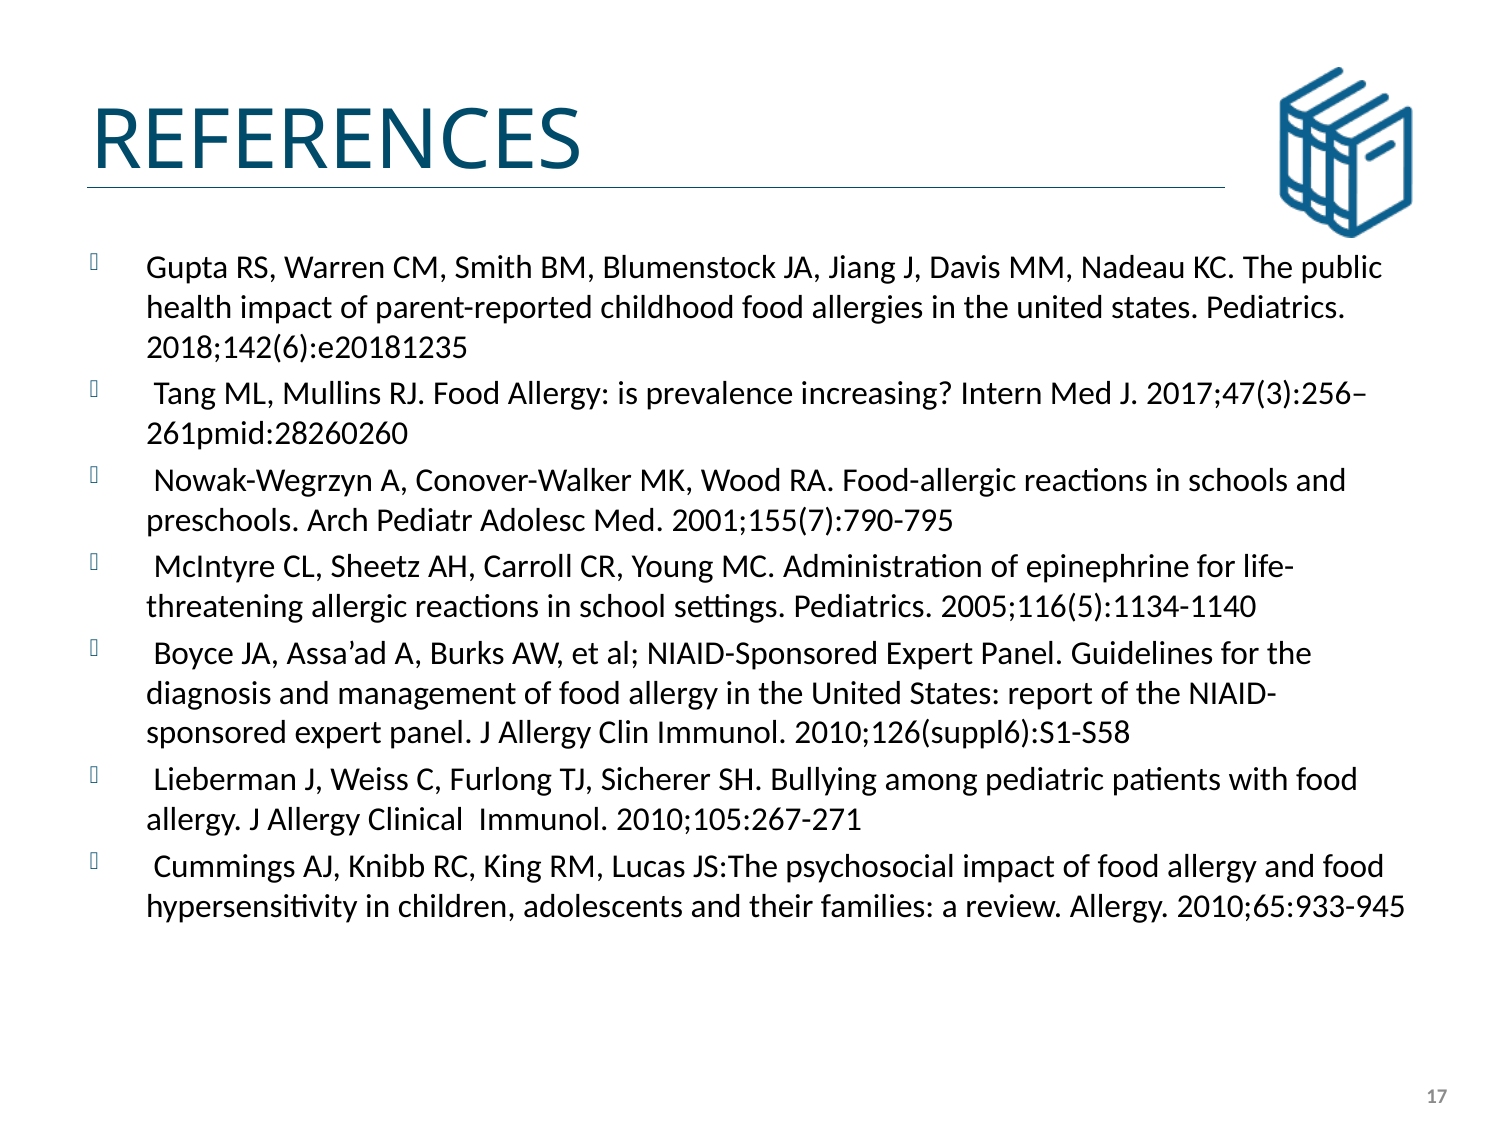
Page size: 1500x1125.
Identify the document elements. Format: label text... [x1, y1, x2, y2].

slide_number 17 [1112, 1077, 1463, 1113]
picture [1279, 67, 1413, 238]
title references [75, 50, 1425, 221]
list Gupta RS, Warren CM, Smith BM, Blumenstock JA, Jiang J, Davis MM, Nadeau KC. The public health impact of parent-reported childhood food allergies in the united states. Pediatrics. 2018;142(6):e20181235 Tang ML, Mullins RJ. Food Allergy: is prevalence increasing? Intern Med J. 2017;47(3):256–261pmid:28260260 Nowak-Wegrzyn A, Conover-Walker MK, Wood RA. Food-allergic reactions in schools and preschools. Arch Pediatr Adolesc Med. 2001;155(7):790-795 McIntyre CL, Sheetz AH, Carroll CR, Young MC. Administration of epinephrine for life-threatening allergic reactions in school settings. Pediatrics. 2005;116(5):1134-1140 Boyce JA, Assa’ad A, Burks AW, et al; NIAID-Sponsored Expert Panel. Guidelines for the diagnosis and management of food allergy in the United States: report of the NIAID-sponsored expert panel. J Allergy Clin Immunol. 2010;126(suppl6):S1-S58 Lieberman J, Weiss C, Furlong TJ, Sicherer SH. Bullying among pediatric patients with food allergy. J Allergy Clinical Immunol. 2010;105:267-271 Cummings AJ, Knibb RC, King RM, Lucas JS:The psychosocial impact of food allergy and food hypersensitivity in children, adolescents and their families: a review. Allergy. 2010;65:933-945 [75, 237, 1425, 980]
